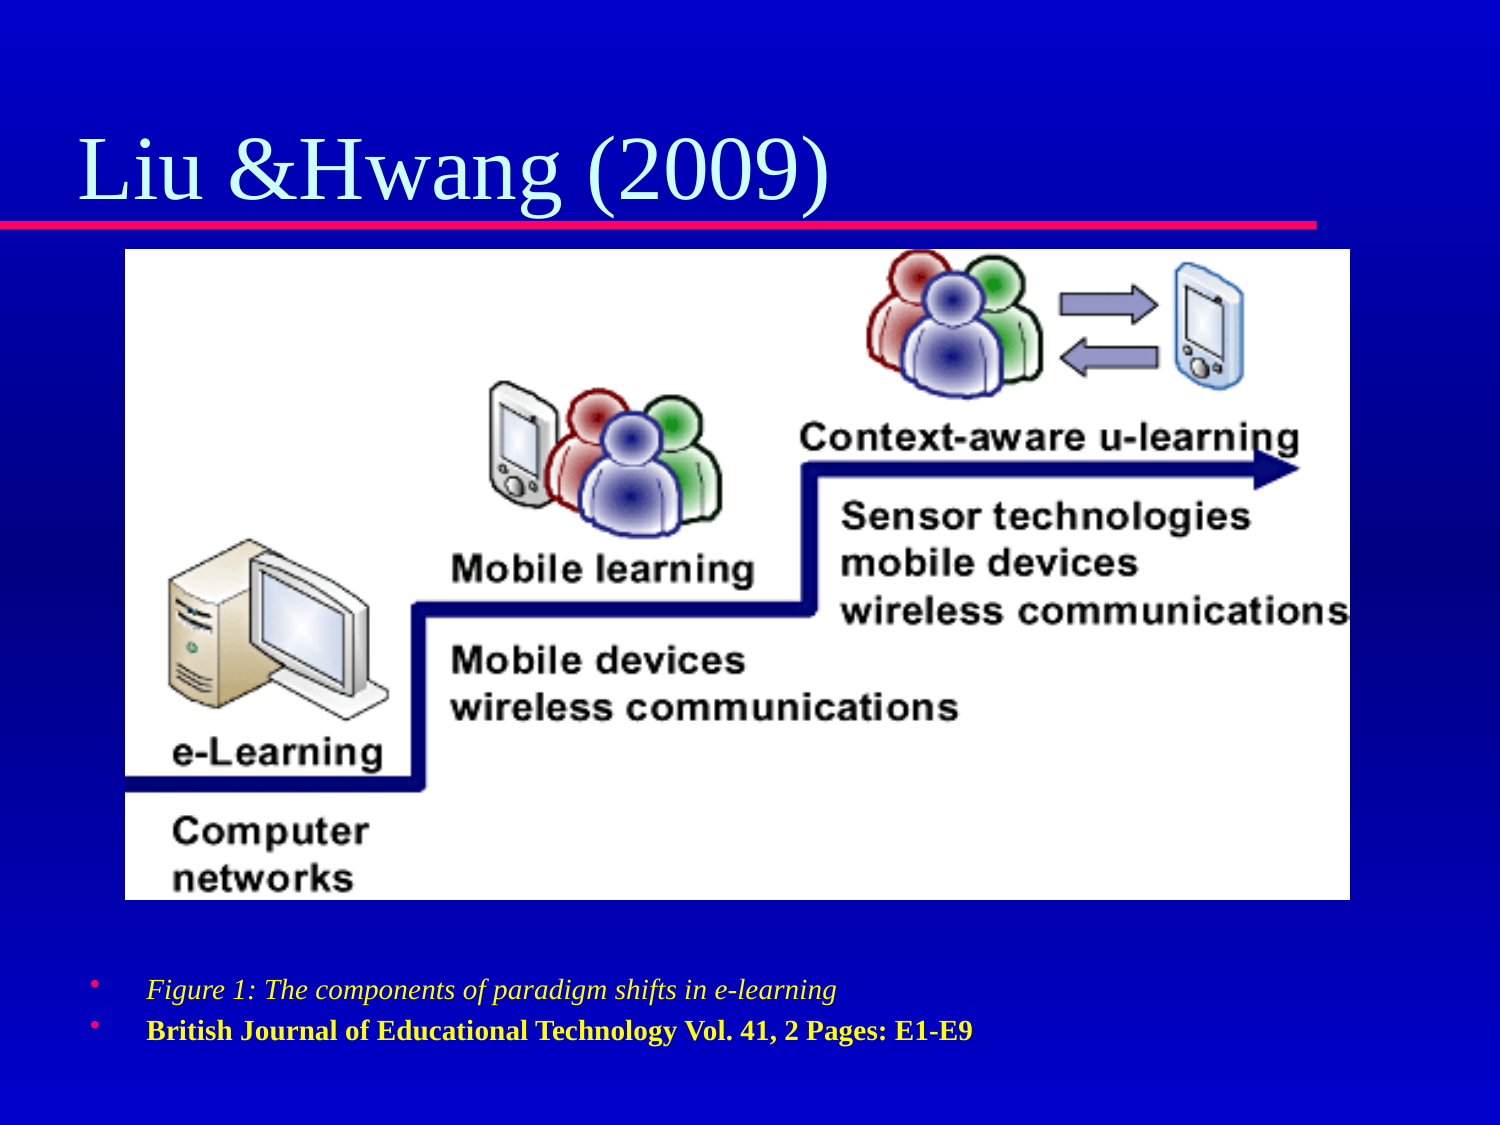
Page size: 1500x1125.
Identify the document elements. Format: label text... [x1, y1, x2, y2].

title Liu &Hwang (2009) [62, 43, 1338, 226]
list Figure 1: The components of paradigm shifts in e-learning British Journal of Educational Technology Vol. 41, 2 Pages: E1-E9 [74, 962, 1426, 1076]
picture [124, 249, 1351, 901]
